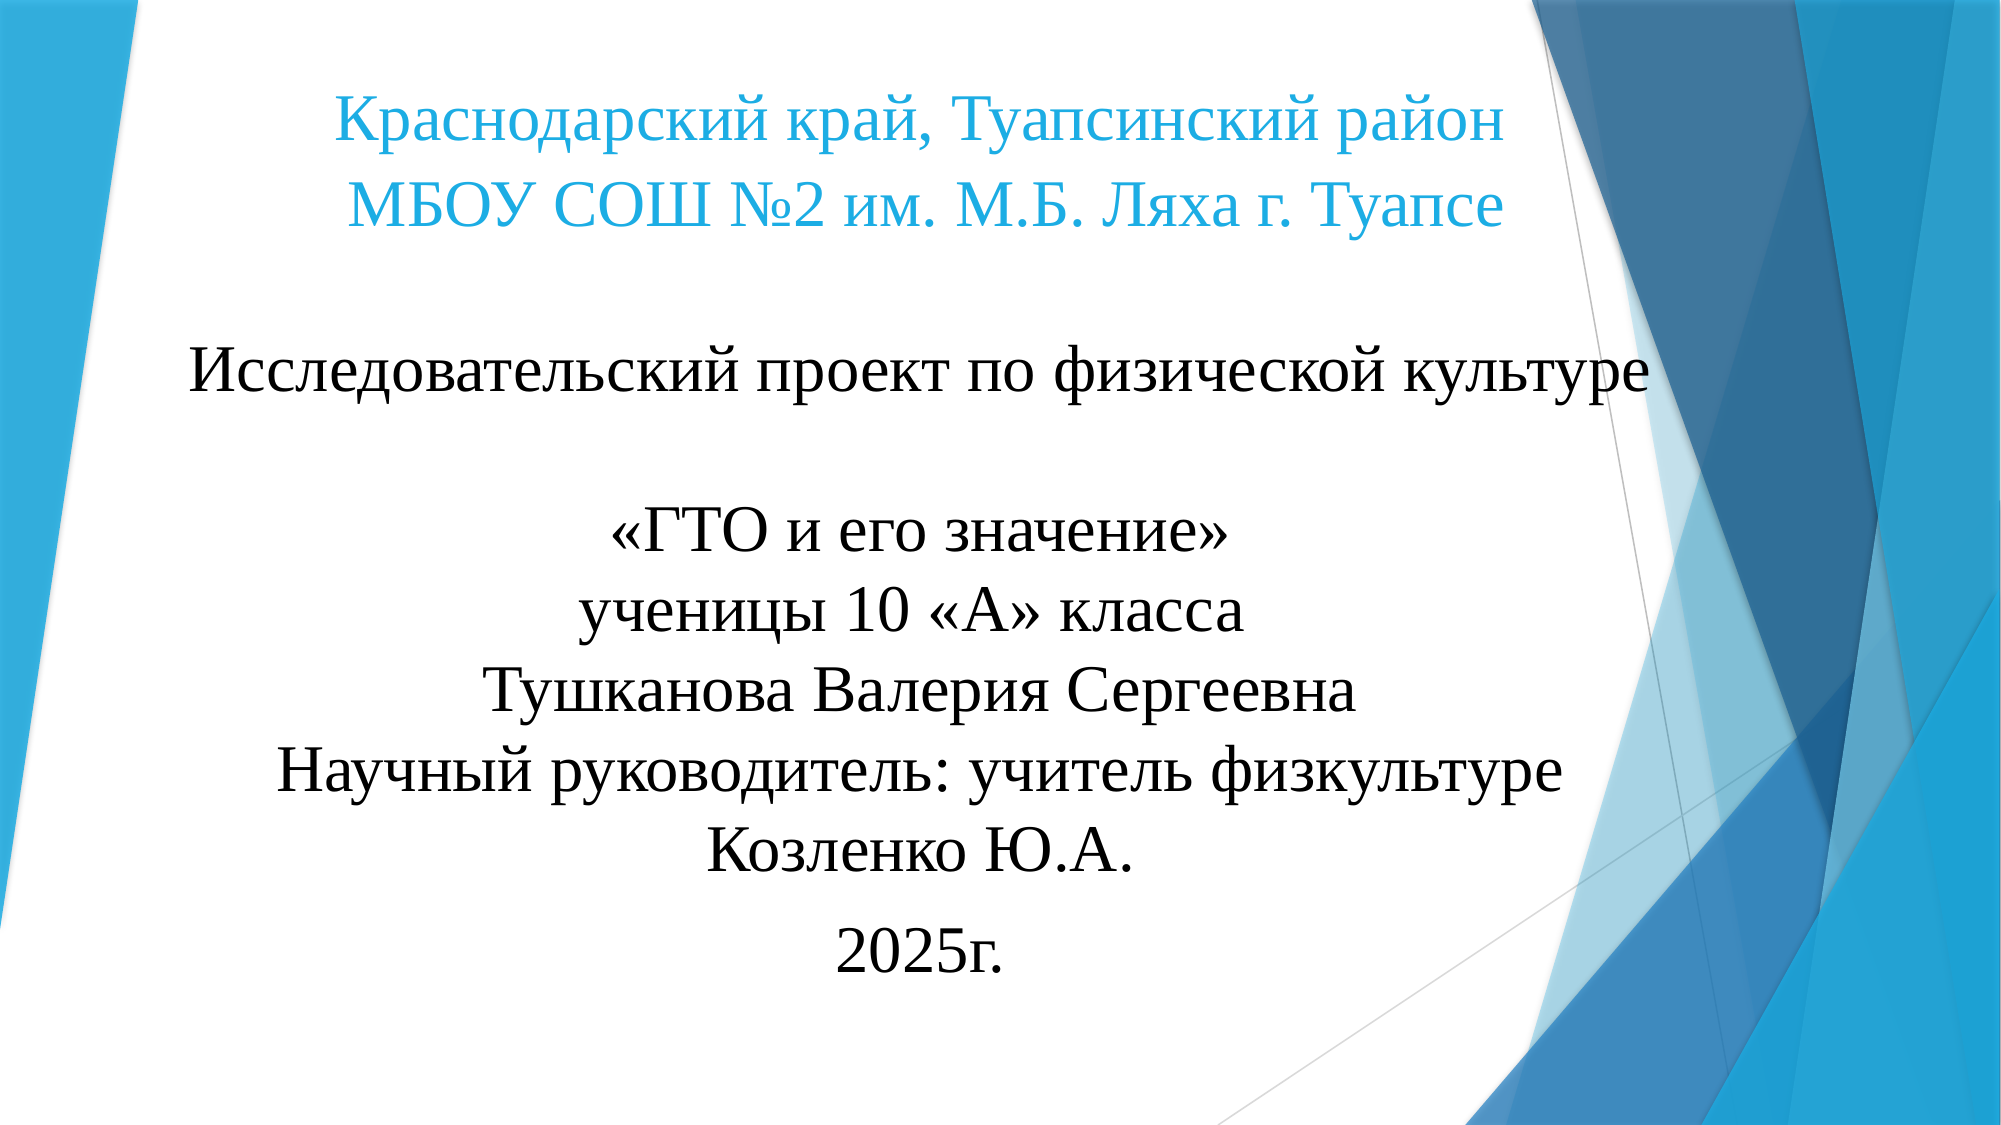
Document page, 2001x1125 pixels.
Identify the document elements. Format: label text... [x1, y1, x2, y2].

subtitle Исследовательский проект по физической культуре «ГТО и его значение» ученицы 10 «А» класса Тушканова Валерия Сергеевна Научный руководитель: учитель физкультуре Козленко Ю.А. 2025г. [170, 317, 1671, 1013]
title Краснодарский край, Туапсинский район МБОУ СОШ №2 им. М.Б. Ляха г. Туапсе [247, 82, 1522, 317]
